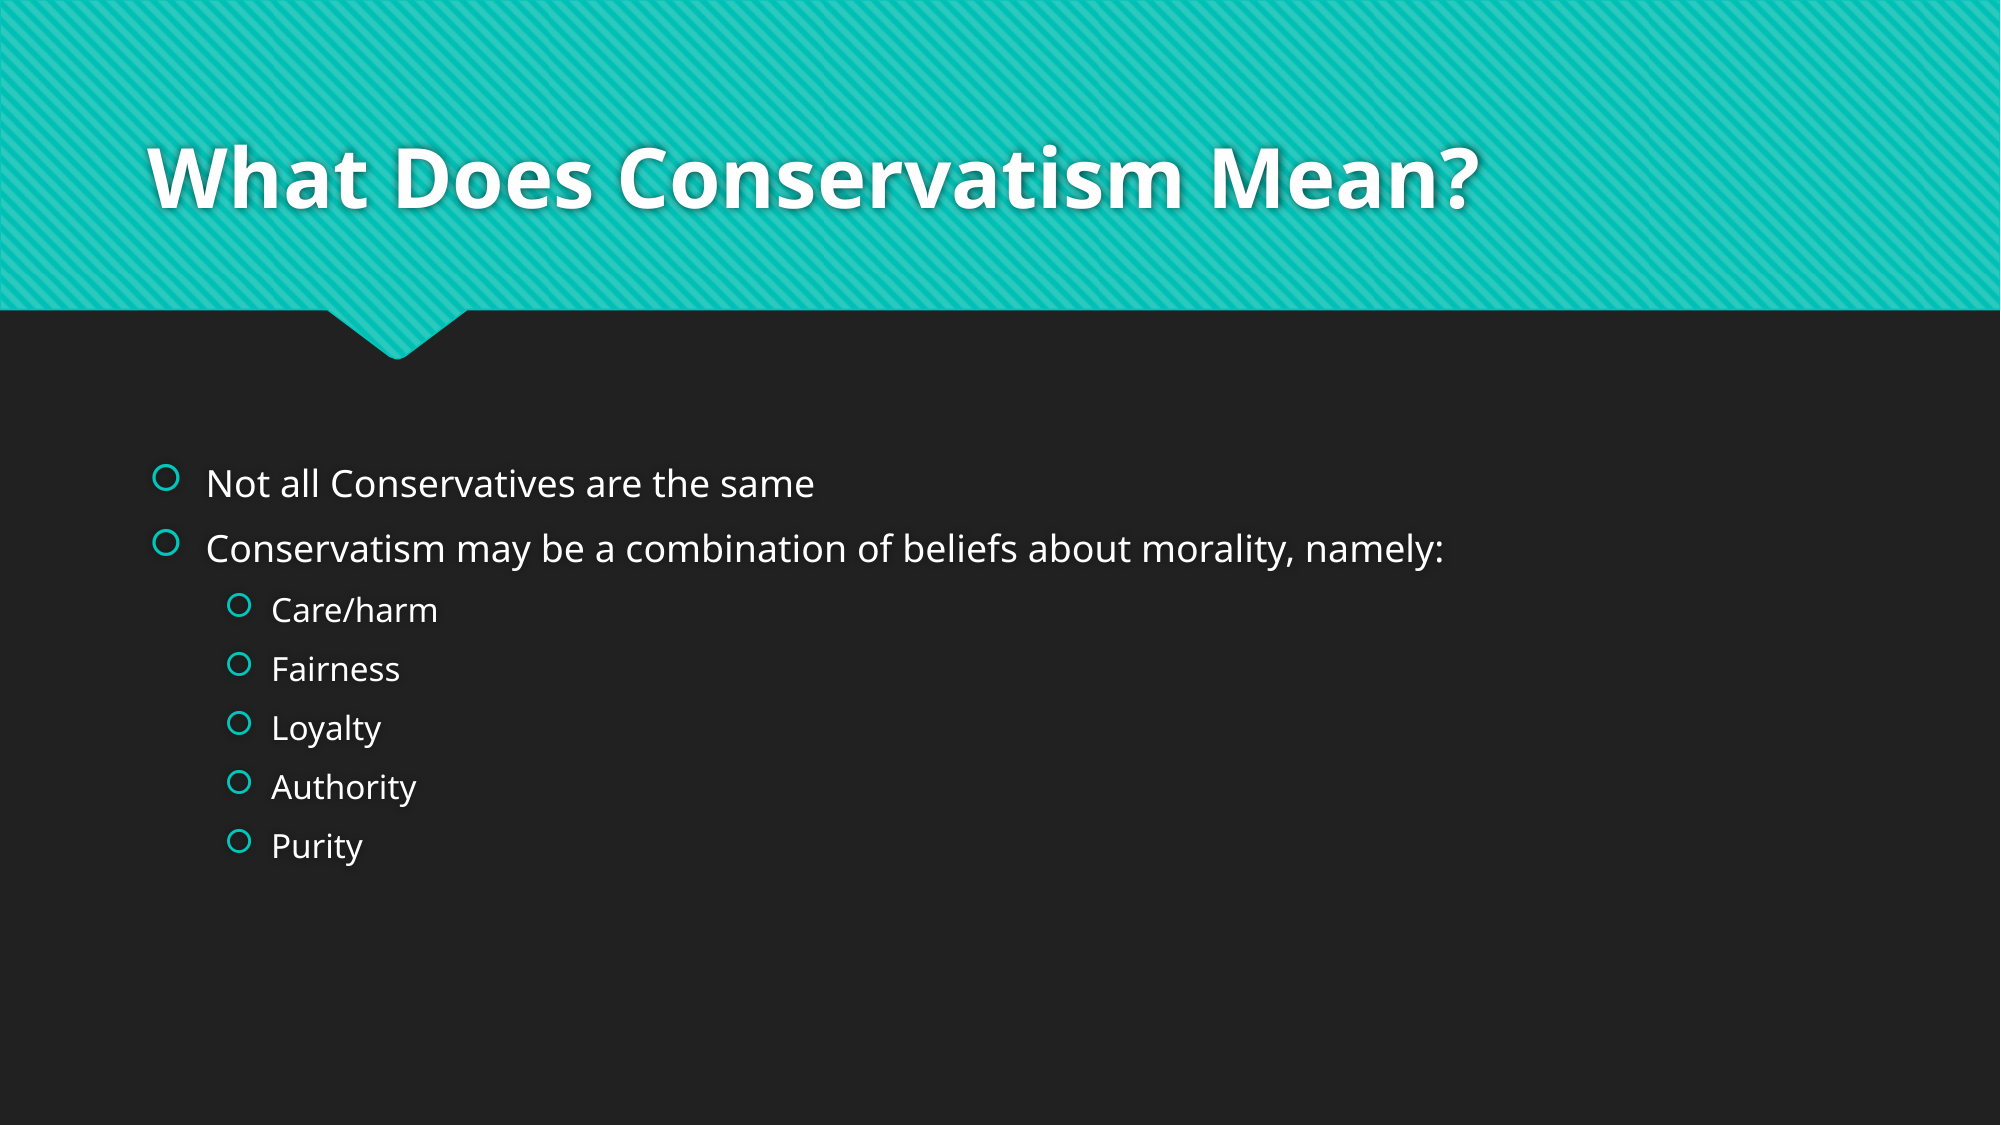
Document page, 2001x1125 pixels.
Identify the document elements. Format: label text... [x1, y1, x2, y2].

list Not all Conservatives are the same Conservatism may be a combination of beliefs about morality, namely: Care/harm Fairness Loyalty Authority Purity [134, 364, 1866, 962]
title What Does Conservatism Mean? [132, 73, 1868, 233]
